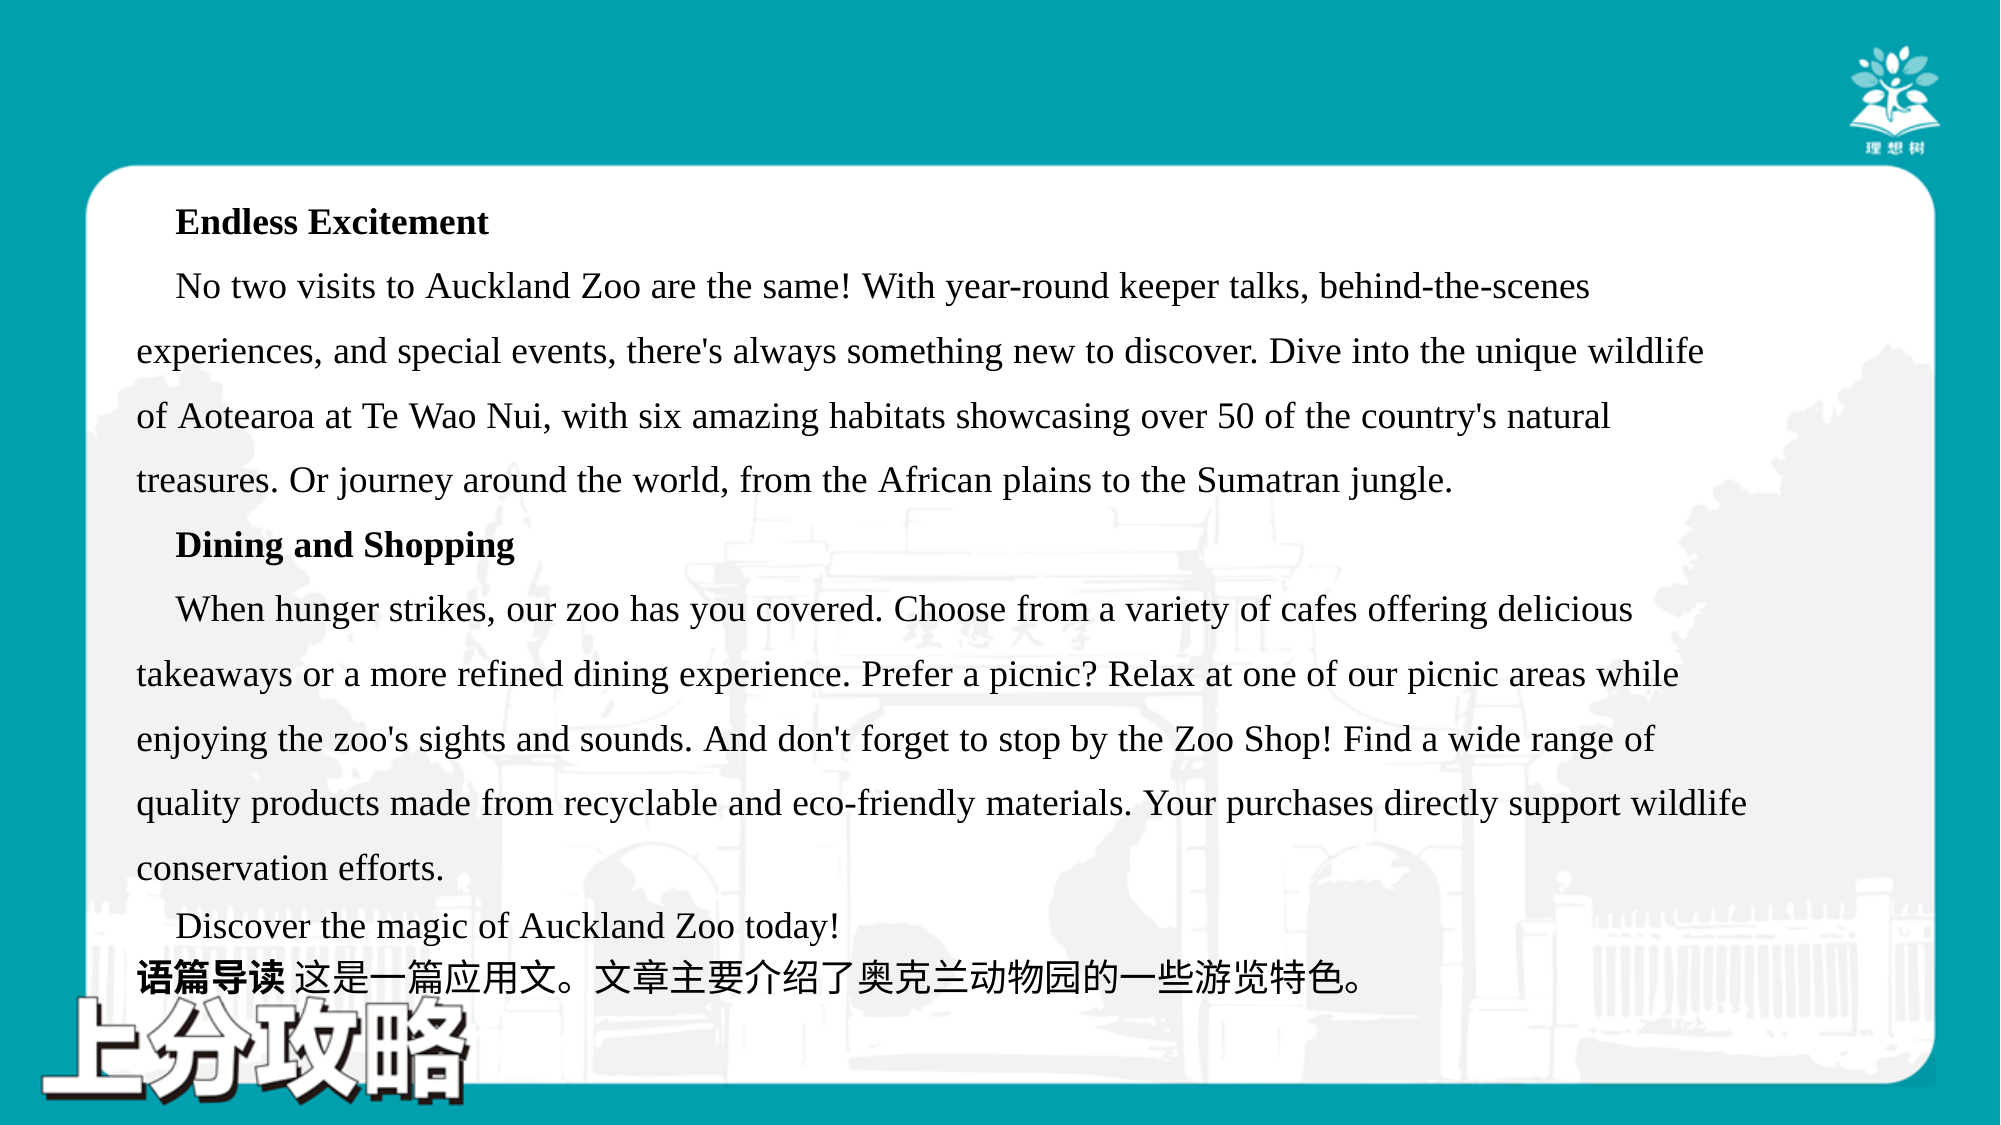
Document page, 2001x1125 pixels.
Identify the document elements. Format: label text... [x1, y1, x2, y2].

text_box Endless Excitement No two visits to Auckland Zoo are the same! With year-round keeper talks, behind-the-scenes experiences, and special events, there's always something new to discover. Dive into the unique wildlife of Aotearoa at Te Wao Nui, with six amazing habitats showcasing over 50 of the country's natural treasures. Or journey around the world, from the African plains to the Sumatran jungle. Dining and Shopping When hunger strikes, our zoo has you covered. Choose from a variety of cafes offering delicious takeaways or a more refined dining experience. Prefer a picnic? Relax at one of our picnic areas while enjoying the zoo's sights and sounds. And don't forget to stop by the Zoo Shop! Find a wide range of quality products made from recyclable and eco-friendly materials. Your purchases directly support wildlife conservation efforts. Discover the magic of Auckland Zoo today! [136, 177, 1865, 936]
text_box 语篇导读 这是一篇应用文。文章主要介绍了奥克兰动物园的一些游览特色。 [136, 936, 1865, 993]
picture [0, 0, 2000, 1125]
